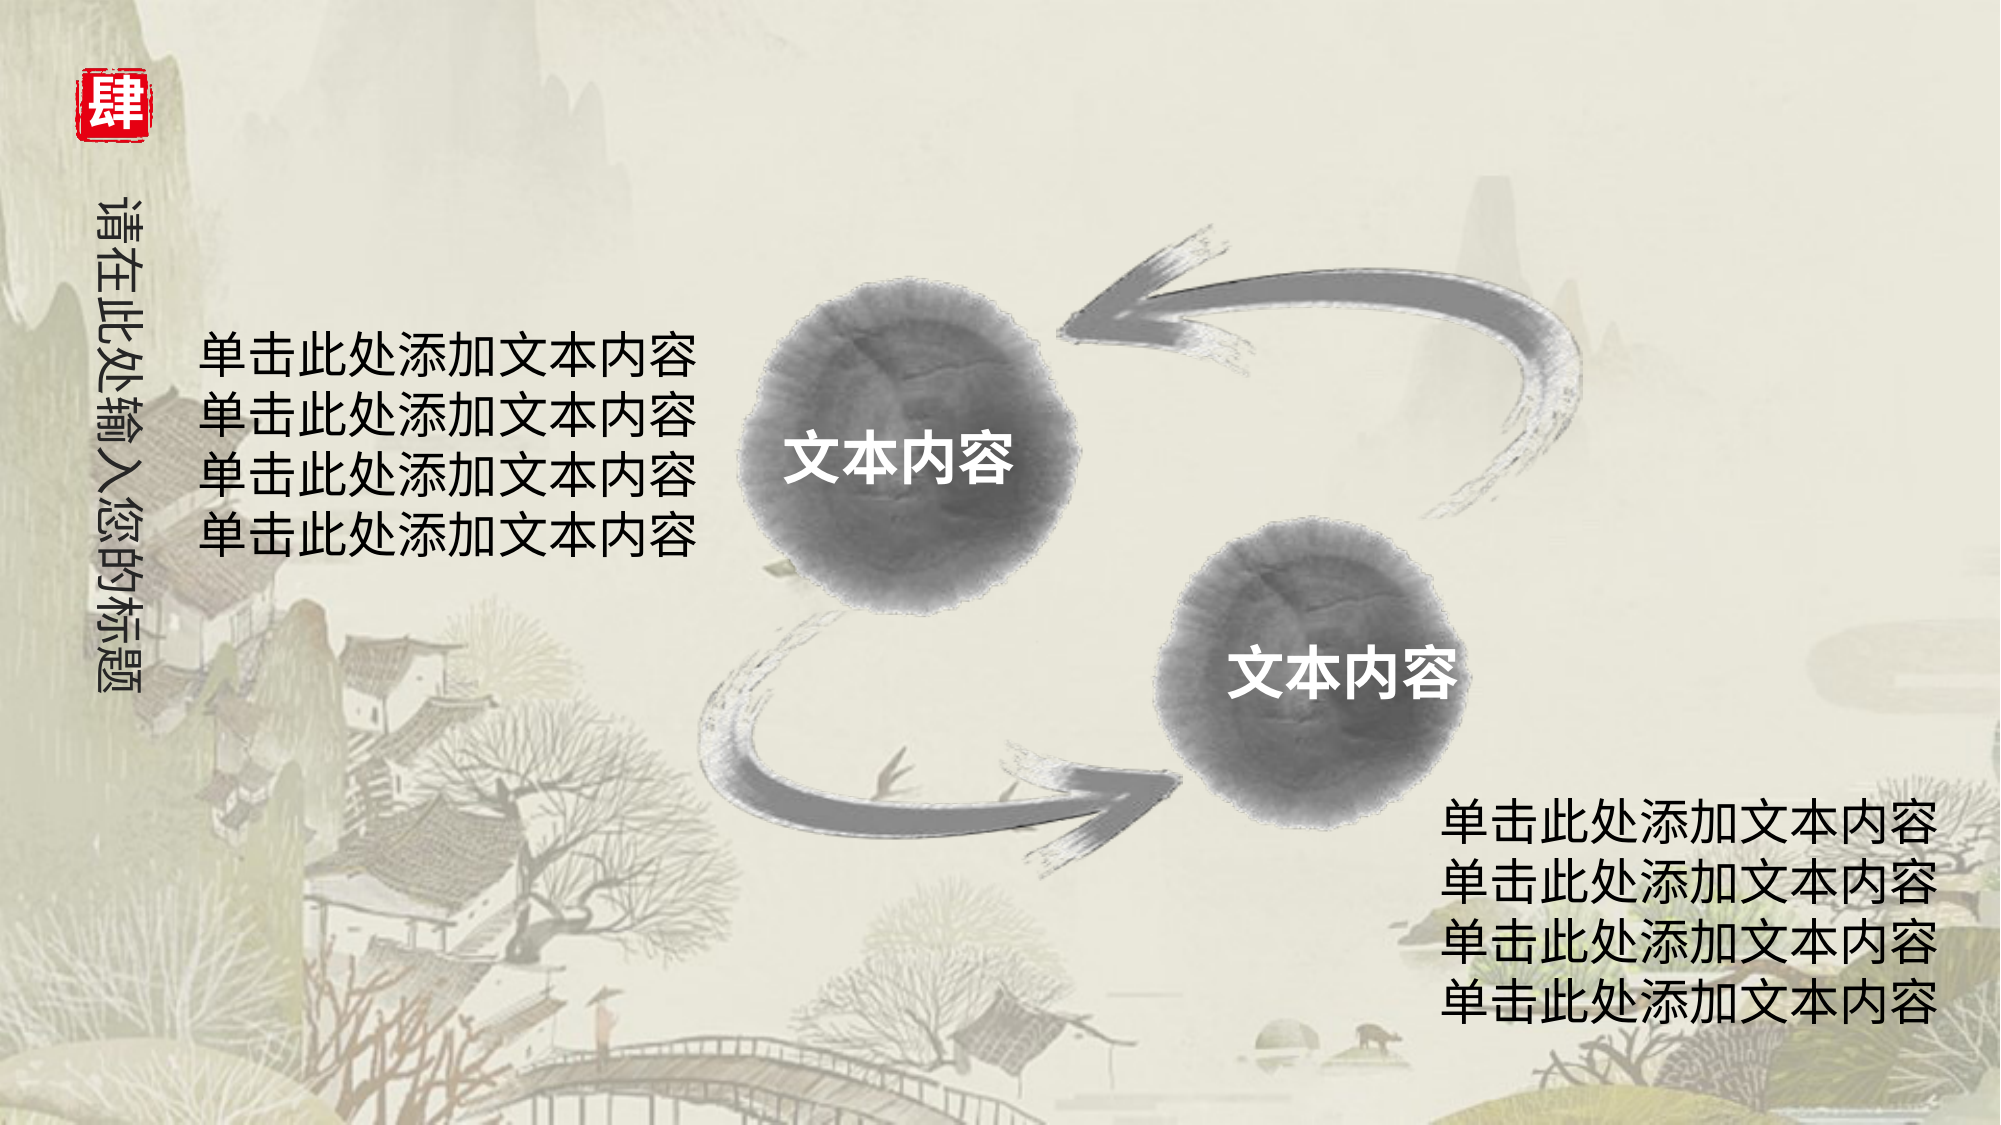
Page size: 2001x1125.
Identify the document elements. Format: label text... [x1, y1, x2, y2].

picture [0, 0, 2000, 1125]
text_box 单击此处添加文本内容 单击此处添加文本内容 单击此处添加文本内容 单击此处添加文本内容 [183, 316, 695, 572]
text_box 单击此处添加文本内容 单击此处添加文本内容 单击此处添加文本内容 单击此处添加文本内容 [1424, 783, 1974, 1039]
